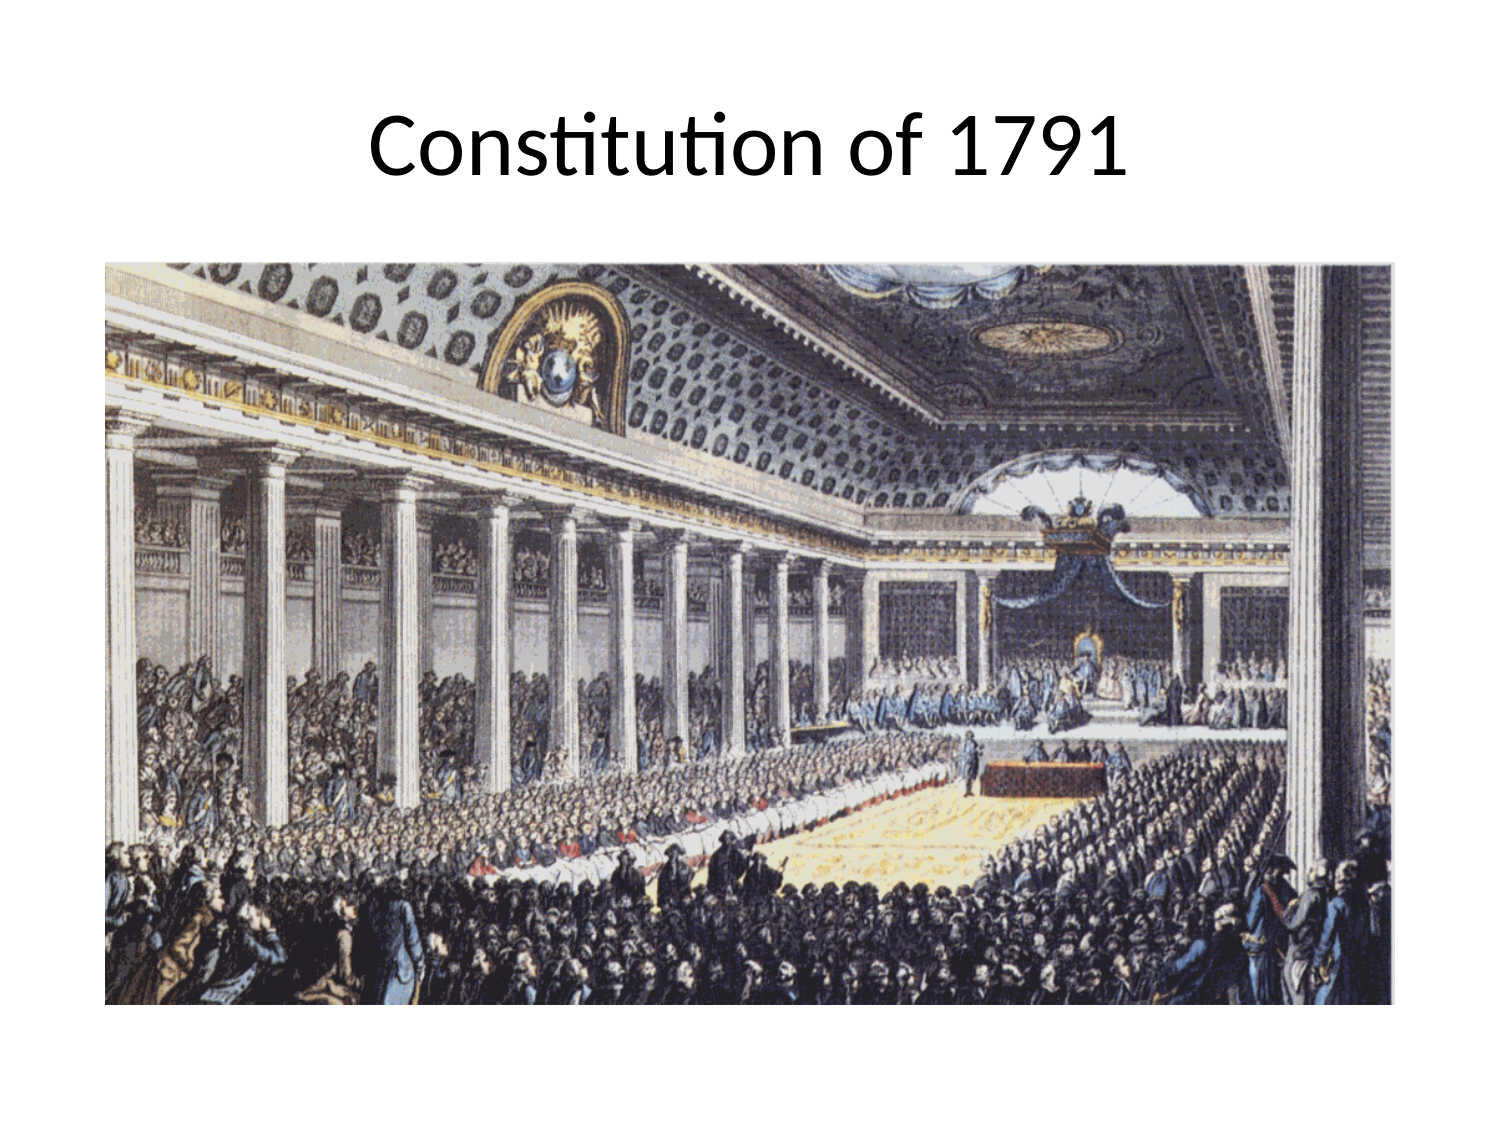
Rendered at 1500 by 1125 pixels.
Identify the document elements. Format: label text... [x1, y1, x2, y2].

title Constitution of 1791 [75, 45, 1425, 233]
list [105, 262, 1395, 1006]
